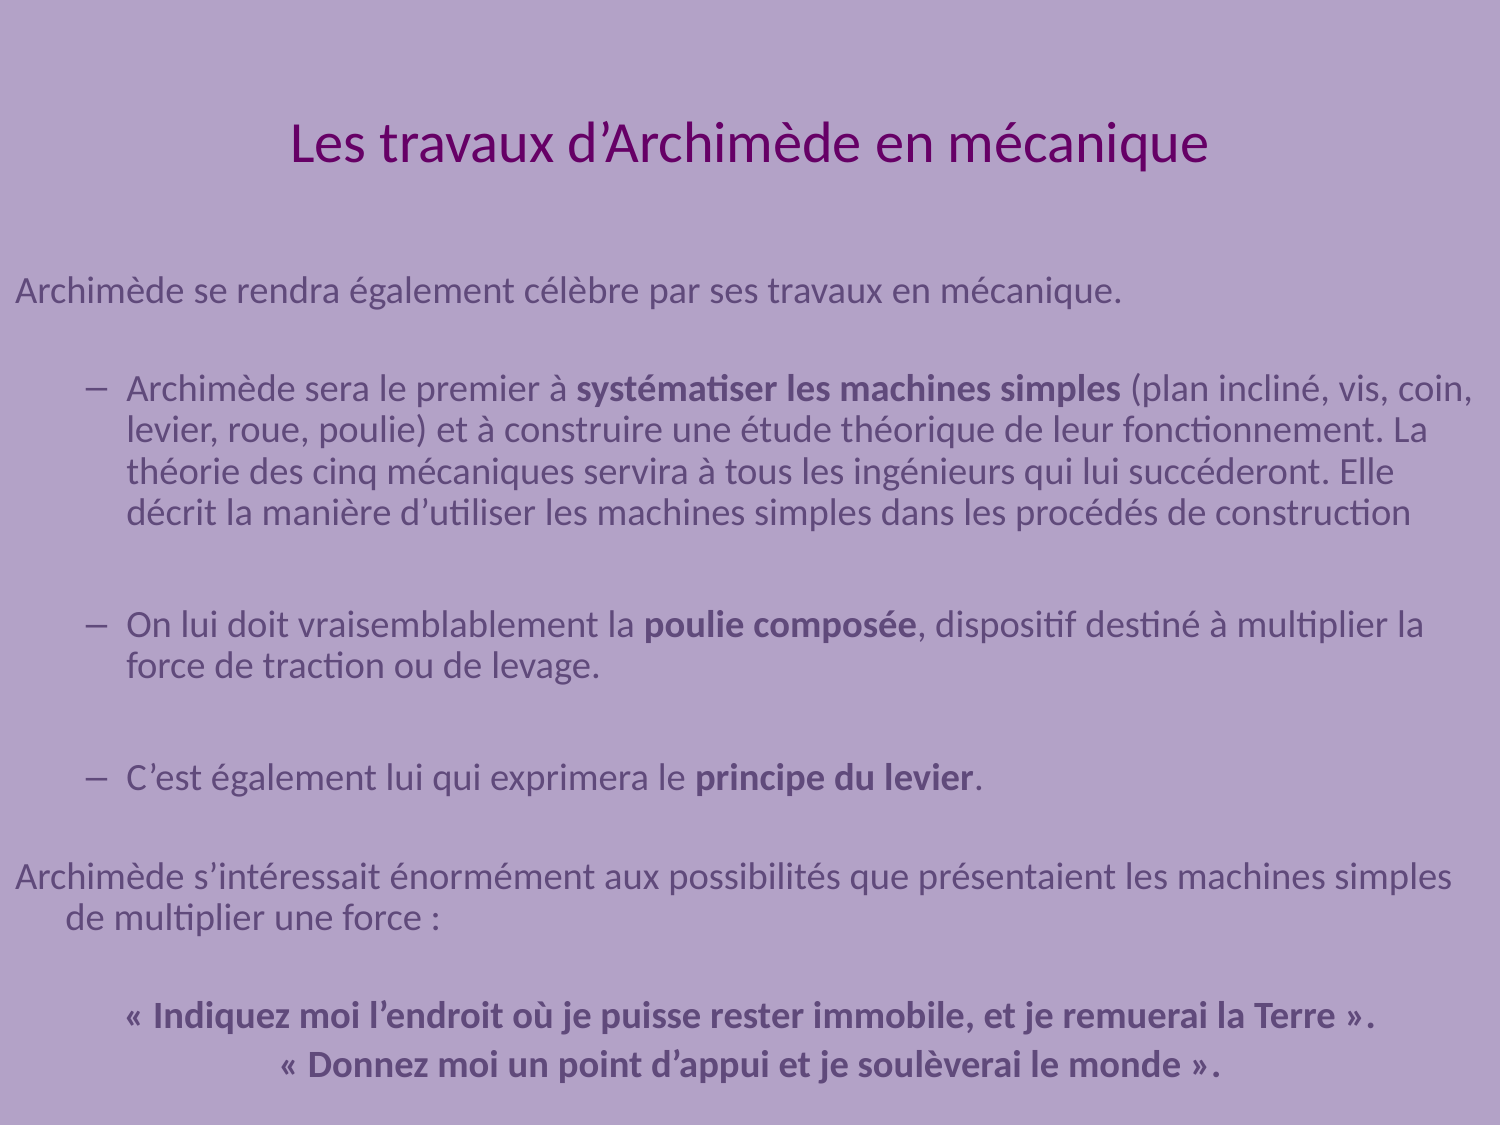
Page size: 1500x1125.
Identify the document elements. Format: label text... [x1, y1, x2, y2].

list Archimède se rendra également célèbre par ses travaux en mécanique. Archimède sera le premier à systématiser les machines simples (plan incliné, vis, coin, levier, roue, poulie) et à construire une étude théorique de leur fonctionnement. La théorie des cinq mécaniques servira à tous les ingénieurs qui lui succéderont. Elle décrit la manière d’utiliser les machines simples dans les procédés de construction On lui doit vraisemblablement la poulie composée, dispositif destiné à multiplier la force de traction ou de levage. C’est également lui qui exprimera le principe du levier. Archimède s’intéressait énormément aux possibilités que présentaient les machines simples de multiplier une force : « Indiquez moi l’endroit où je puisse rester immobile, et je remuerai la Terre ». « Donnez moi un point d’appui et je soulèverai le monde ». [0, 262, 1500, 1125]
title Les travaux d’Archimède en mécanique [75, 45, 1425, 233]
